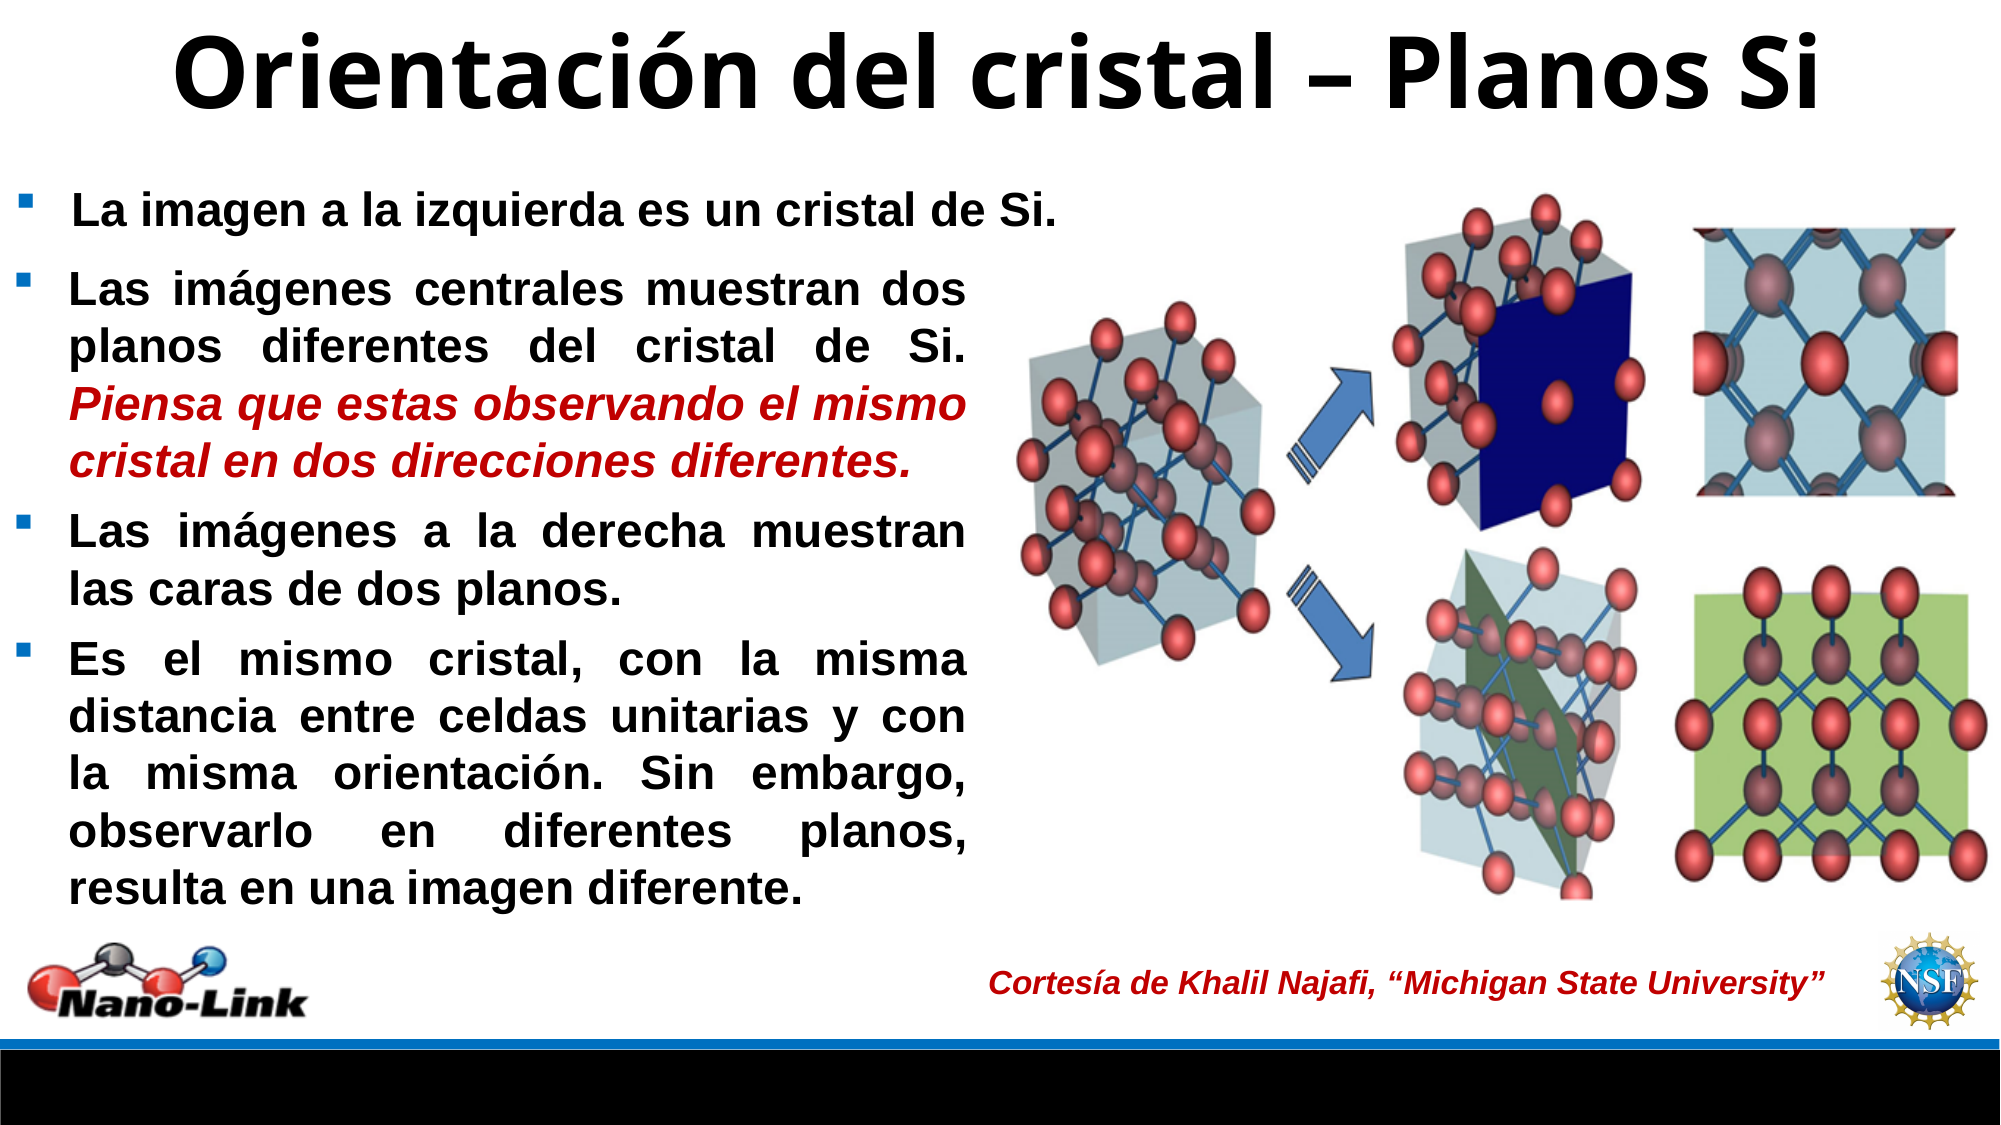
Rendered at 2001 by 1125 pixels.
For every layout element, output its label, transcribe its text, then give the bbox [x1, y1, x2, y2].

text_box Las imágenes centrales muestran dos planos diferentes del cristal de Si. Piensa que estas observando el mismo cristal en dos direcciones diferentes. Las imágenes a la derecha muestran las caras de dos planos. Es el mismo cristal, con la misma distancia entre celdas unitarias y con la misma orientación. Sin embargo, observarlo en diferentes planos, resulta en una imagen diferente. [0, 249, 984, 922]
text_box La imagen a la izquierda es un cristal de Si. [0, 171, 1132, 244]
picture [19, 932, 325, 1032]
picture [1878, 931, 1981, 1032]
text_box Cortesía de Khalil Najafi, “Michigan State University” [962, 953, 1851, 1009]
picture [1011, 188, 1999, 909]
text_box Orientación del cristal – Planos Si [0, 0, 1998, 138]
